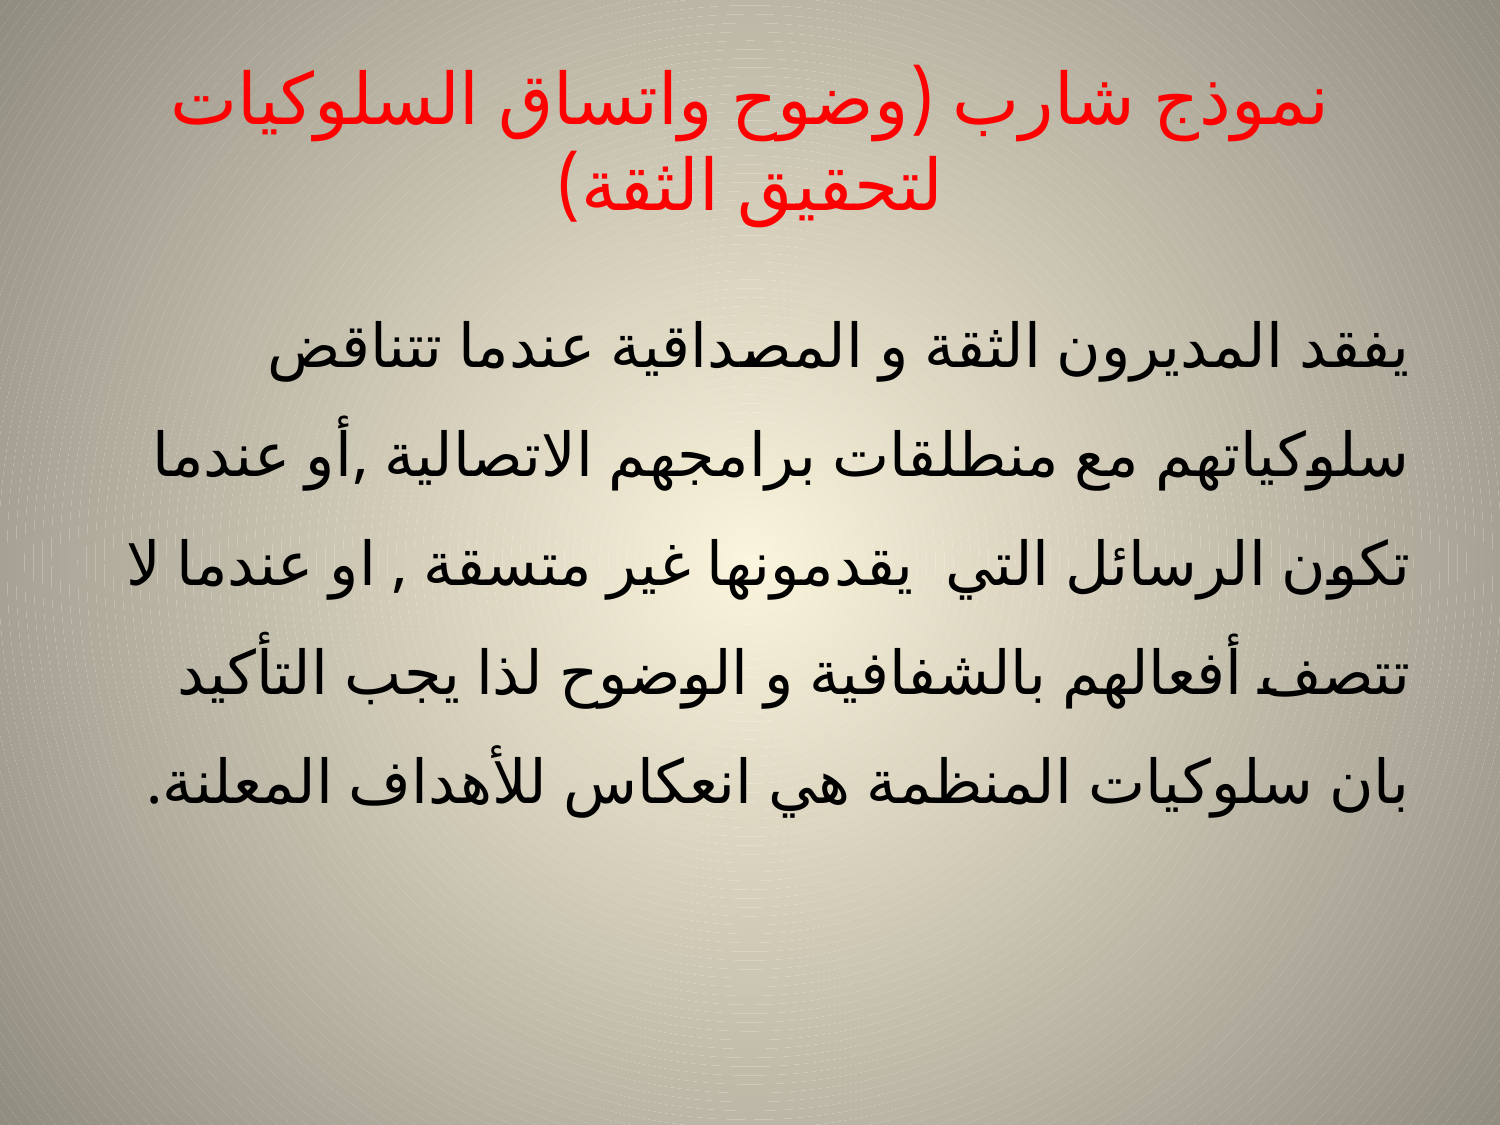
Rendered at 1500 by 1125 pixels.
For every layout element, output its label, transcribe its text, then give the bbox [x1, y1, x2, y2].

list يفقد المديرون الثقة و المصداقية عندما تتناقض سلوكياتهم مع منطلقات برامجهم الاتصالية ,أو عندما تكون الرسائل التي يقدمونها غير متسقة , او عندما لا تتصف أفعالهم بالشفافية و الوضوح لذا يجب التأكيد بان سلوكيات المنظمة هي انعكاس للأهداف المعلنة. [75, 262, 1425, 1005]
title نموذج شارب (وضوح واتساق السلوكيات لتحقيق الثقة) [75, 45, 1425, 233]
